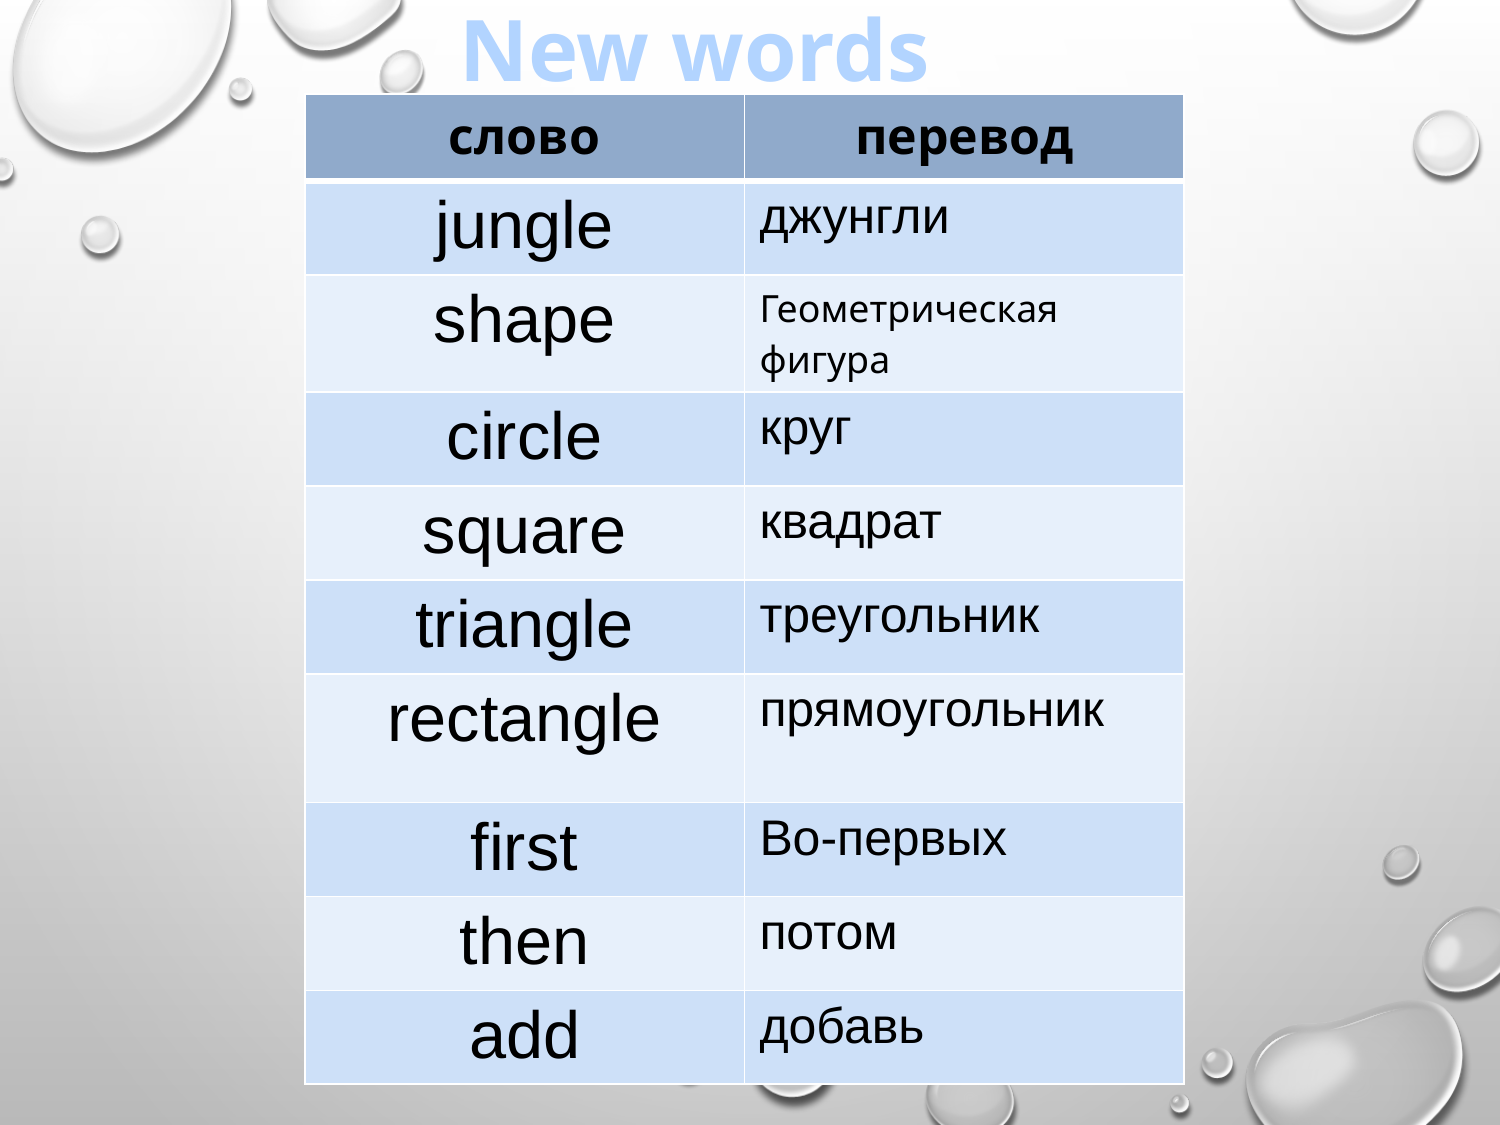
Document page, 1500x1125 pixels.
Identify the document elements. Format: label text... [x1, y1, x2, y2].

table_cell shape [306, 276, 744, 391]
table_cell потом [745, 897, 1183, 990]
table_cell круг [745, 393, 1183, 485]
table_cell Во-первых [745, 803, 1183, 896]
table_cell добавь [745, 991, 1183, 1083]
table_cell circle [306, 393, 744, 485]
table_cell прямоугольник [745, 675, 1183, 802]
picture [0, 0, 1500, 1125]
title New words [82, 0, 1307, 108]
table_header перевод [745, 95, 1183, 178]
table_header слово [306, 95, 744, 178]
table_cell треугольник [745, 581, 1183, 673]
table_cell джунгли [745, 184, 1183, 274]
table_cell triangle [306, 581, 744, 673]
table_cell квадрат [745, 487, 1183, 579]
table_cell square [306, 487, 744, 579]
table_cell Геометрическая фигура [745, 276, 1183, 391]
table_cell add [306, 991, 744, 1083]
table_cell rectangle [306, 675, 744, 802]
table_cell then [306, 897, 744, 990]
table_cell first [306, 803, 744, 896]
table_cell jungle [306, 184, 744, 274]
